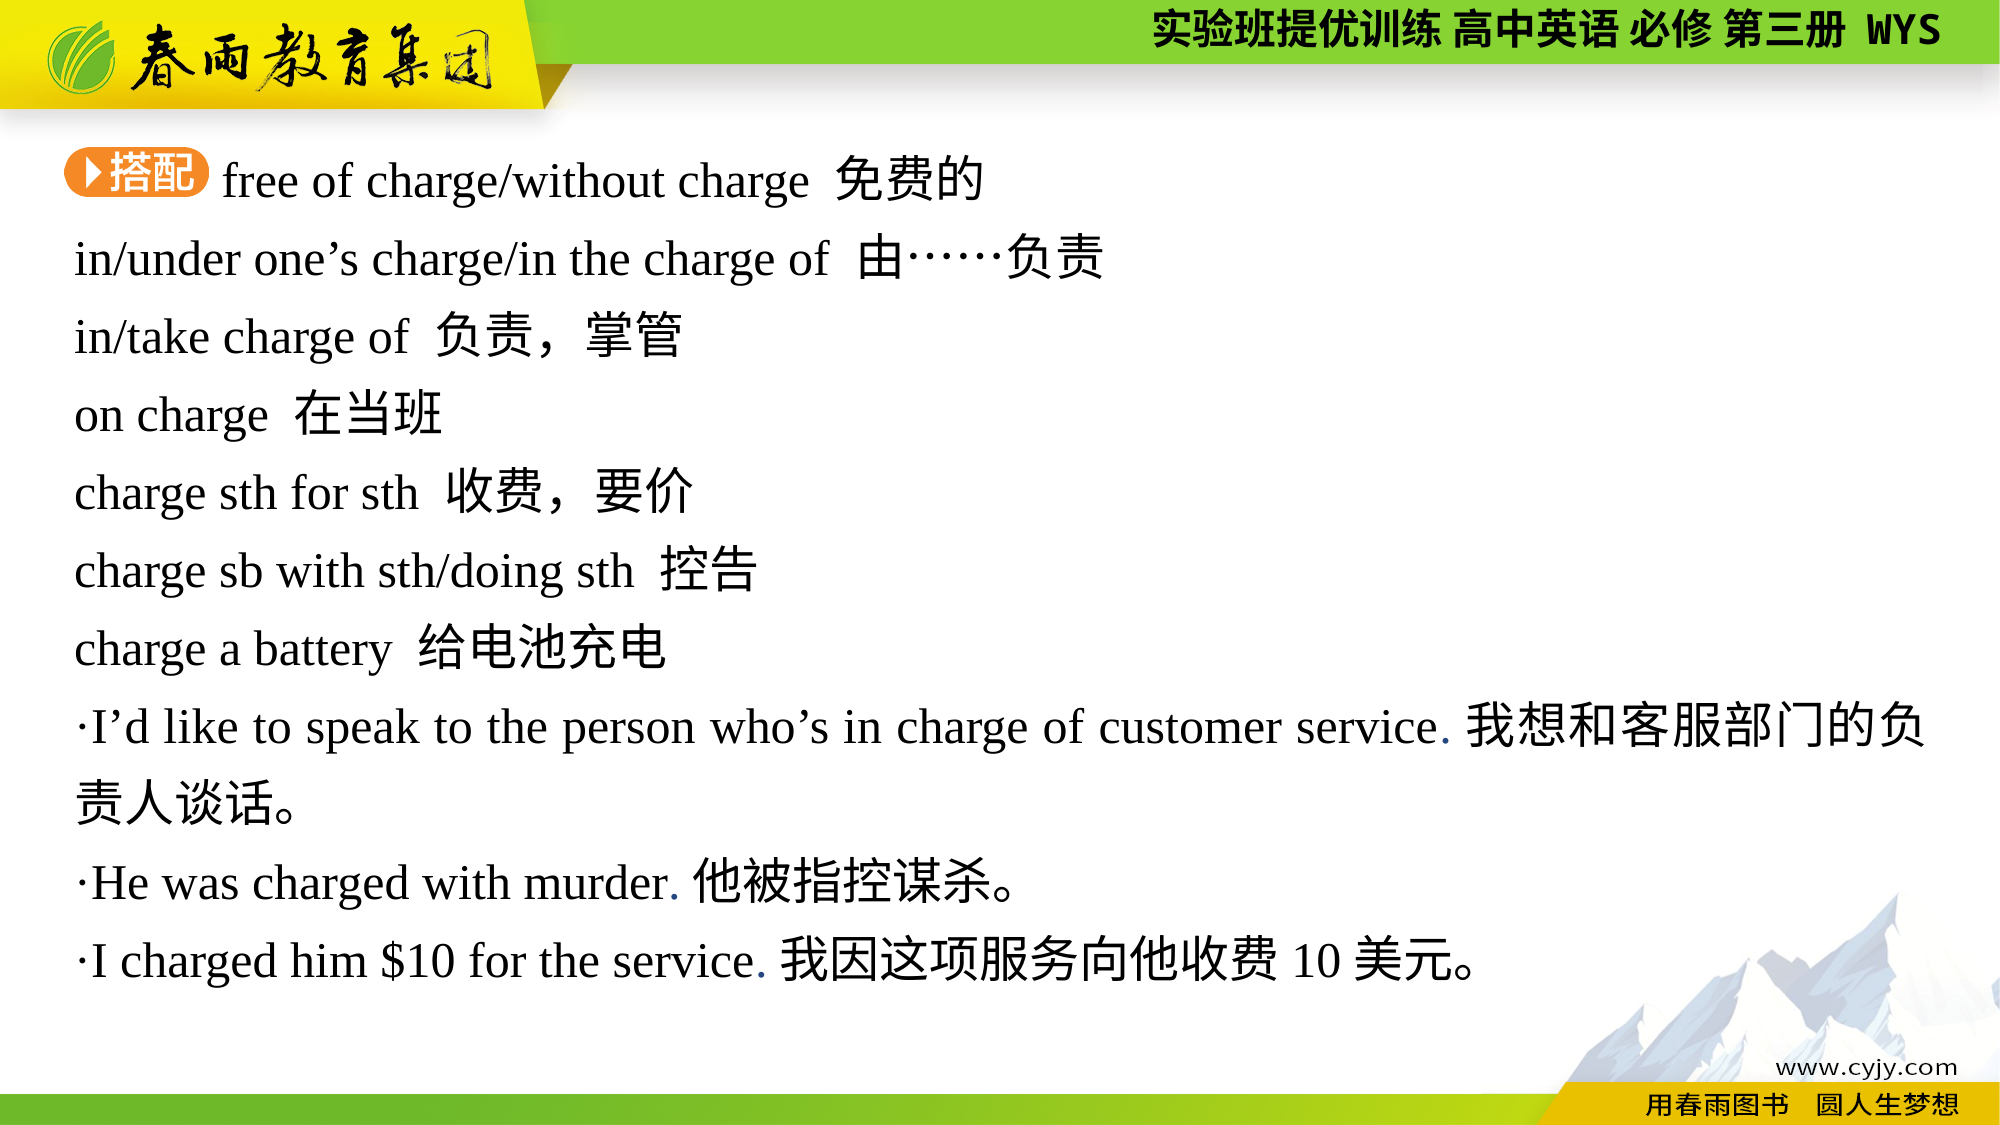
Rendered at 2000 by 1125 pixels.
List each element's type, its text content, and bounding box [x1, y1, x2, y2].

picture [0, 0, 2000, 1125]
list free of charge/without charge 免费的 in/under one’s charge/in the charge of 由……负责 in/take charge of 负责，掌管 on charge 在当班 charge sth for sth 收费，要价 charge sb with sth/doing sth 控告 charge a battery 给电池充电 ·I’d like to speak to the person who’s in charge of customer service.我想和客服部门的负责人谈话。 ·He was charged with murder.他被指控谋杀。 ·I charged him $10 for the service.我因这项服务向他收费10美元。 [59, 122, 1944, 996]
